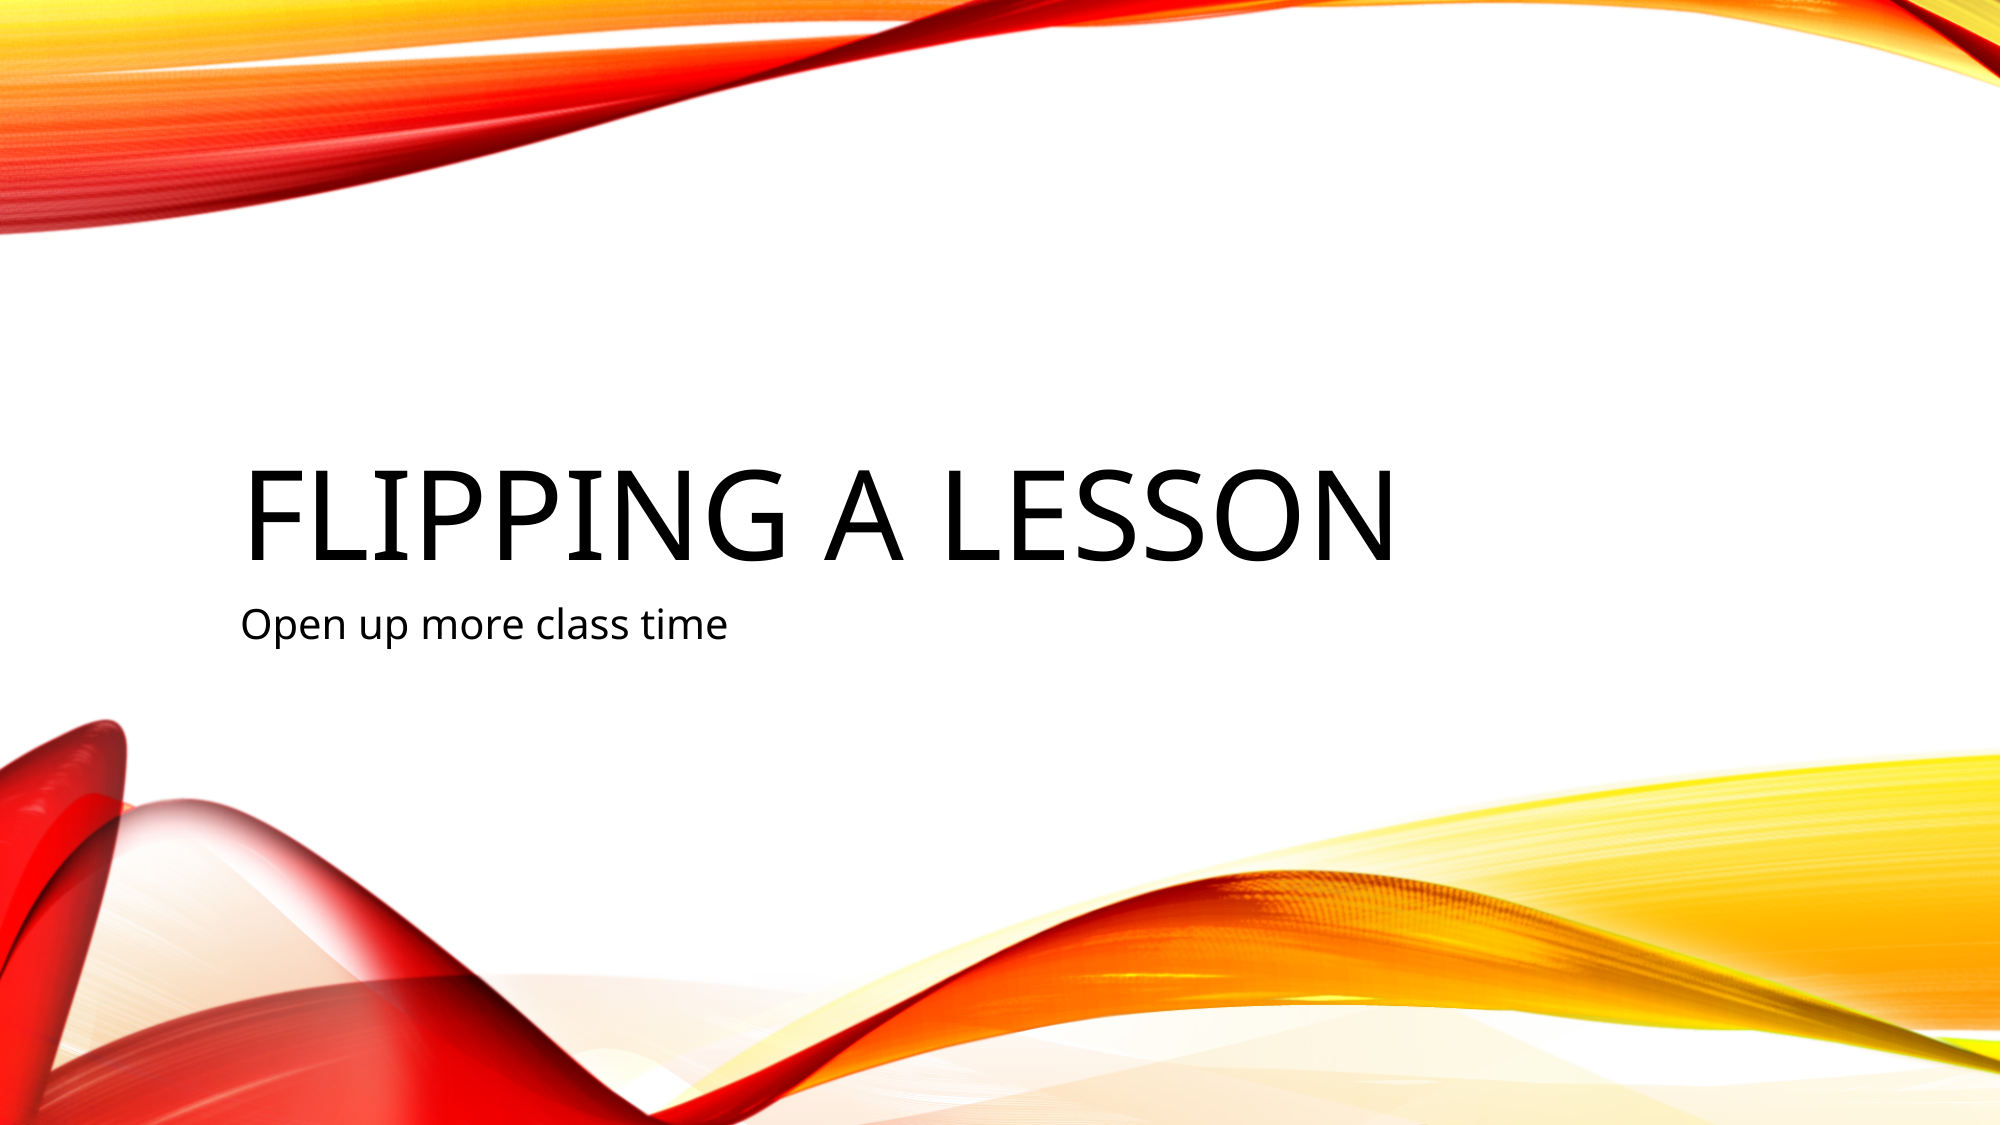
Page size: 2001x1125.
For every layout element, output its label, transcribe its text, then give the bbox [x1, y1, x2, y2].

subtitle Open up more class time [225, 595, 1775, 709]
picture [0, 0, 2000, 237]
title Flipping a Lesson [225, 295, 1775, 595]
picture [0, 717, 2000, 1125]
